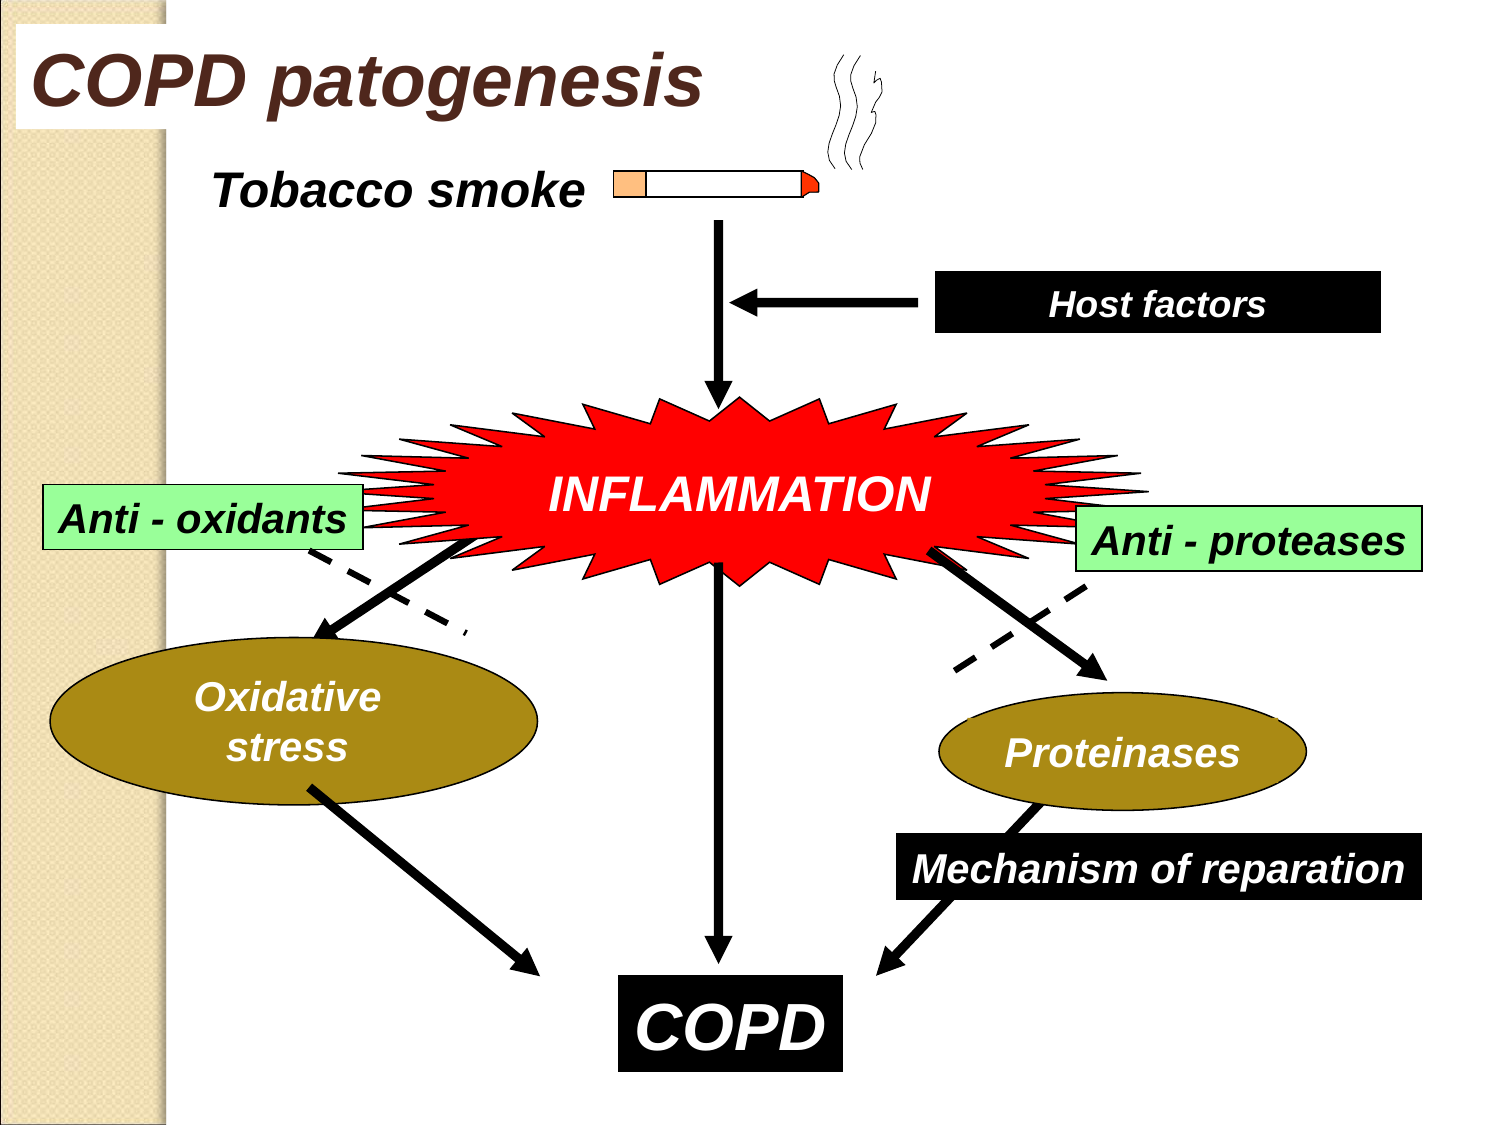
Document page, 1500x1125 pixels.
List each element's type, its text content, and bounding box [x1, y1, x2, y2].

text_box [50, 637, 538, 805]
picture [0, 0, 166, 1125]
text_box [712, 220, 725, 410]
text_box [1279, 720, 1307, 783]
text_box COPD patogenesis [15, 24, 750, 130]
text_box Mechanism of reparation [896, 834, 1421, 900]
text_box [973, 692, 1272, 717]
text_box Tobacco smoke [195, 149, 601, 225]
text_box [309, 787, 541, 977]
text_box Anti - proteases [1076, 506, 1422, 572]
text_box [928, 550, 1108, 681]
text_box [712, 562, 725, 965]
text_box [938, 720, 1278, 811]
text_box INFLAMMATION [338, 397, 1149, 587]
text_box Proteinases [967, 717, 1279, 783]
text_box Anti - oxidants [42, 484, 364, 550]
text_box COPD [619, 976, 843, 1072]
text_box Host factors [935, 272, 1381, 333]
text_box [876, 900, 949, 976]
text_box Oxidative stress [125, 662, 450, 778]
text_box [613, 54, 883, 198]
text_box [729, 296, 919, 309]
